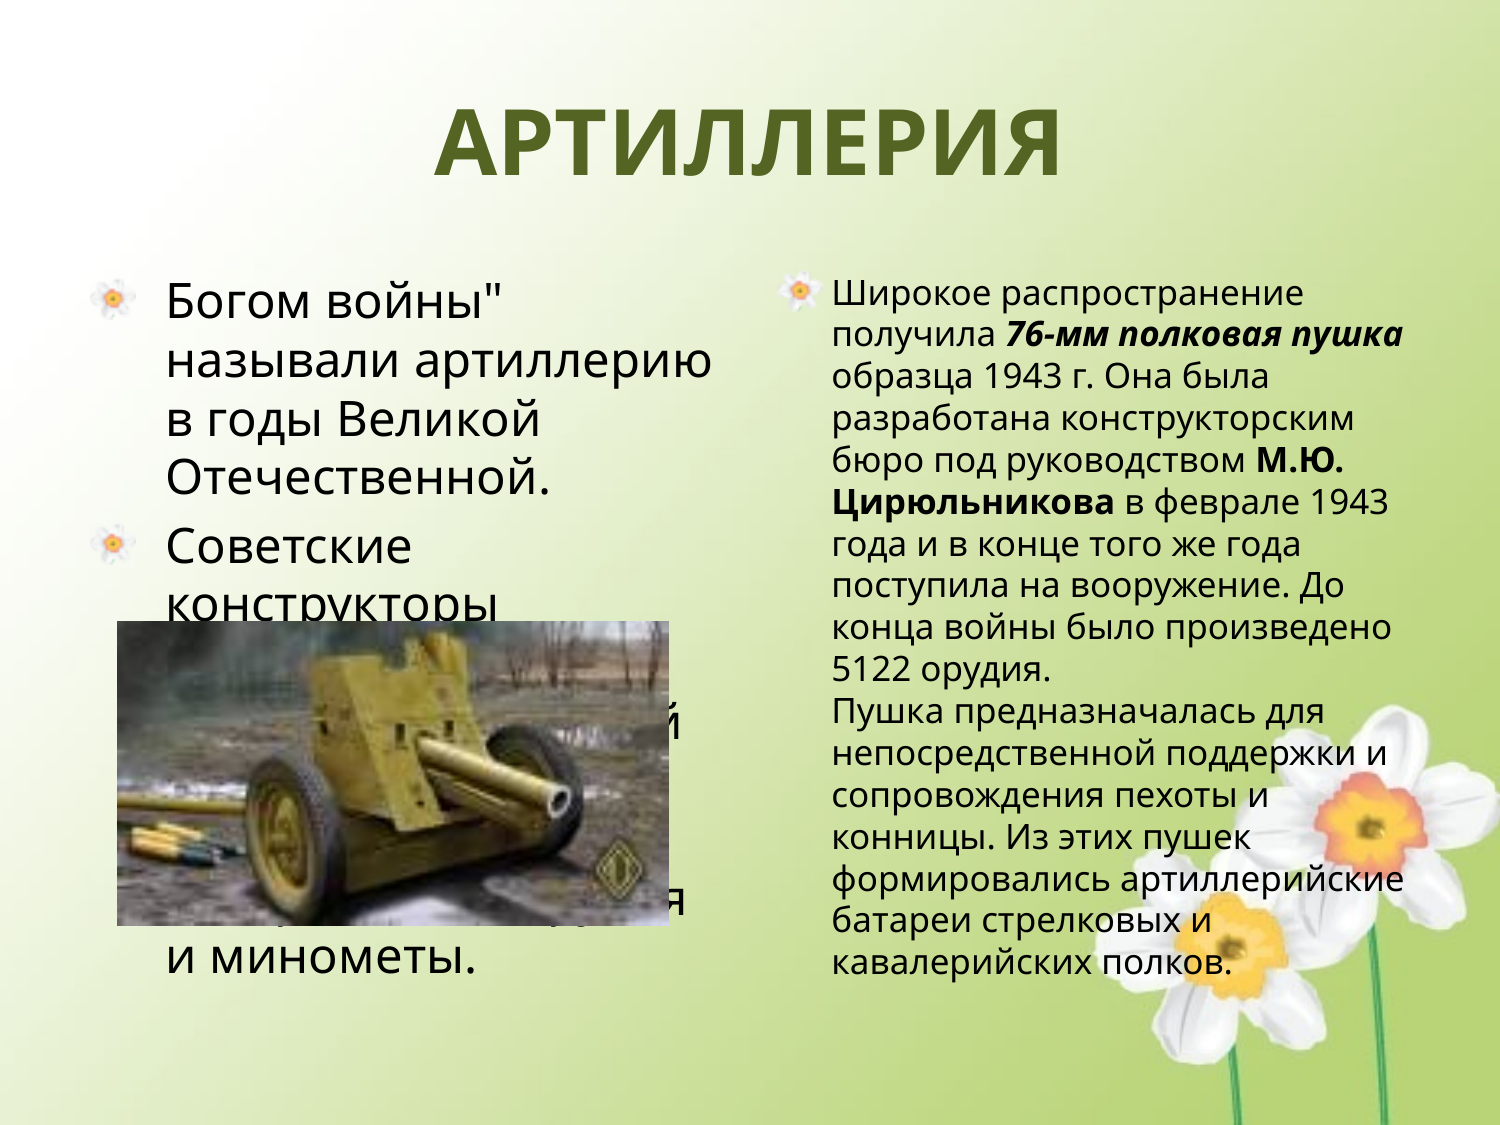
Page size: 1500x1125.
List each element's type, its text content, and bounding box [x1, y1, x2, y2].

list Богом войны" называли артиллерию в годы Великой Отечественной. Советские конструкторы артиллерийских систем перед войной создали достаточно мощные и совершенные орудия и минометы. [75, 262, 738, 1005]
picture [0, 0, 1500, 1125]
title АРТИЛЛЕРИЯ [75, 45, 1425, 233]
list Широкое распространение получила 76-мм полковая пушка образца 1943 г. Она была разработана конструкторским бюро под руководством М.Ю. Цирюльникова в феврале 1943 года и в конце того же года поступила на вооружение. До конца войны было произведено 5122 орудия. Пушка предназначалась для непосредственной поддержки и сопровождения пехоты и конницы. Из этих пушек формировались артиллерийские батареи стрелковых и кавалерийских полков. [762, 262, 1425, 1005]
